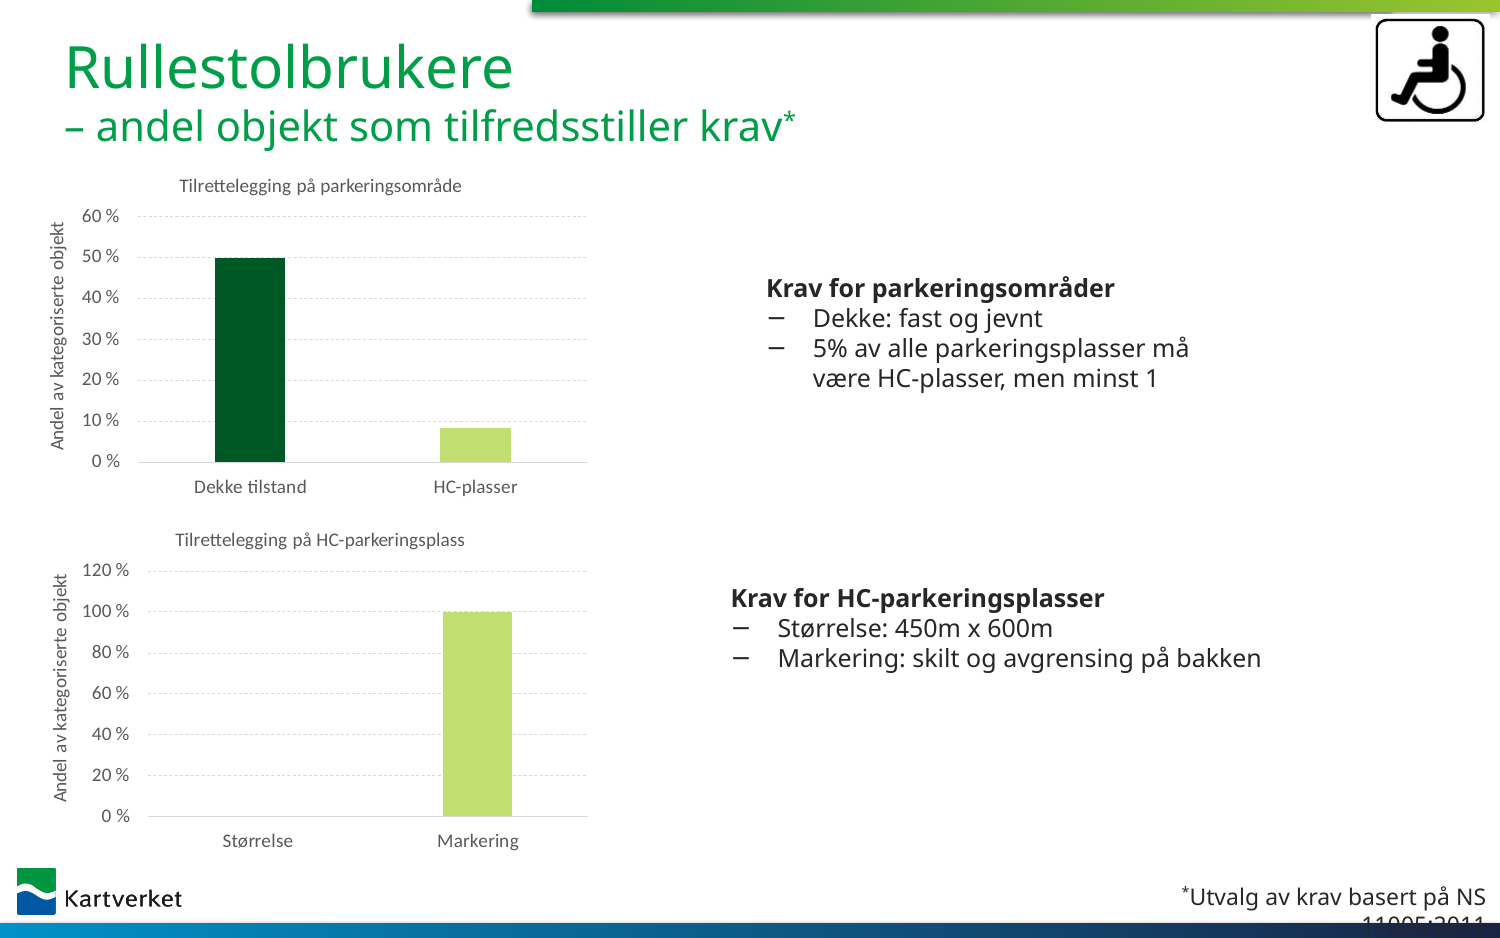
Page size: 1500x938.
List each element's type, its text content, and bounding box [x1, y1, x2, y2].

text_box Krav for HC-parkeringsplasser Størrelse: 450m x 600m Markering: skilt og avgrensing på bakken [715, 574, 1278, 680]
text_box Rullestolbrukere – andel objekt som tilfredsstiller krav* [49, 23, 1431, 158]
picture [41, 166, 599, 505]
text_box Krav for parkeringsområder Dekke: fast og jevnt 5% av alle parkeringsplasser må være HC-plasser, men minst 1 [751, 264, 1232, 400]
text_box *Utvalg av krav basert på NS 11005:2011 [1068, 873, 1500, 938]
picture [41, 520, 599, 859]
picture [1371, 13, 1491, 127]
